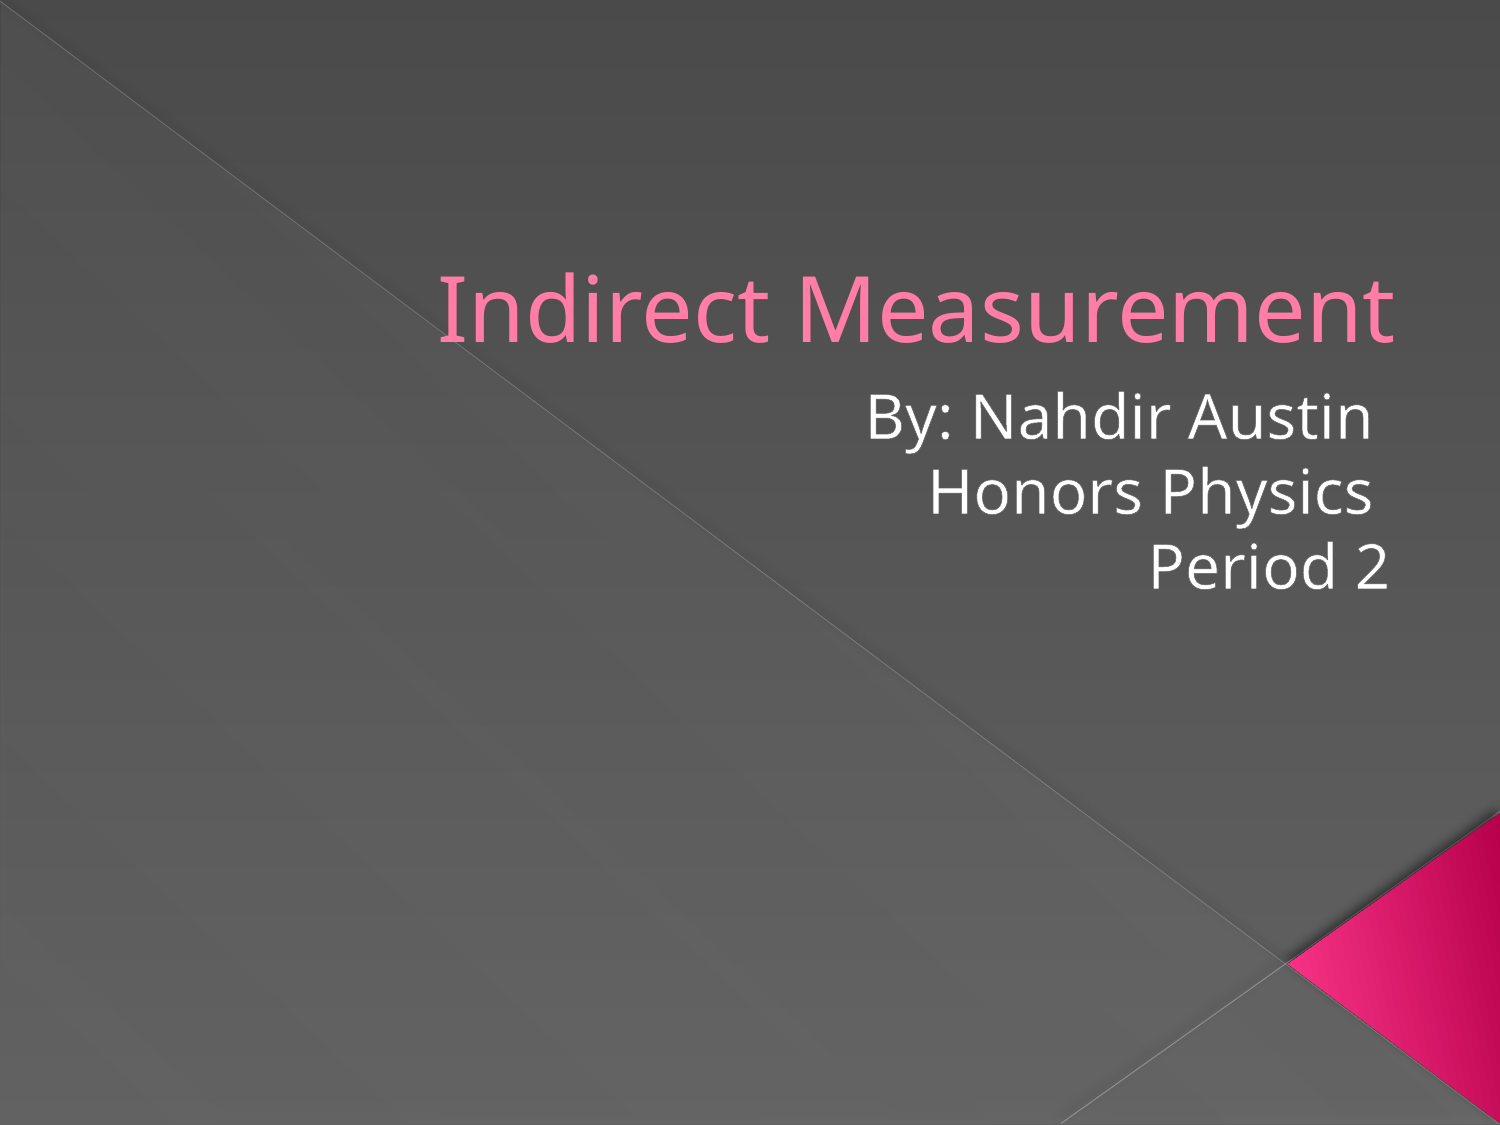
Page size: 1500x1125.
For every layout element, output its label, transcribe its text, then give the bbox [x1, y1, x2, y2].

subtitle By: Nahdir Austin Honors Physics Period 2 [88, 369, 1412, 657]
title Indirect Measurement [88, 127, 1412, 369]
